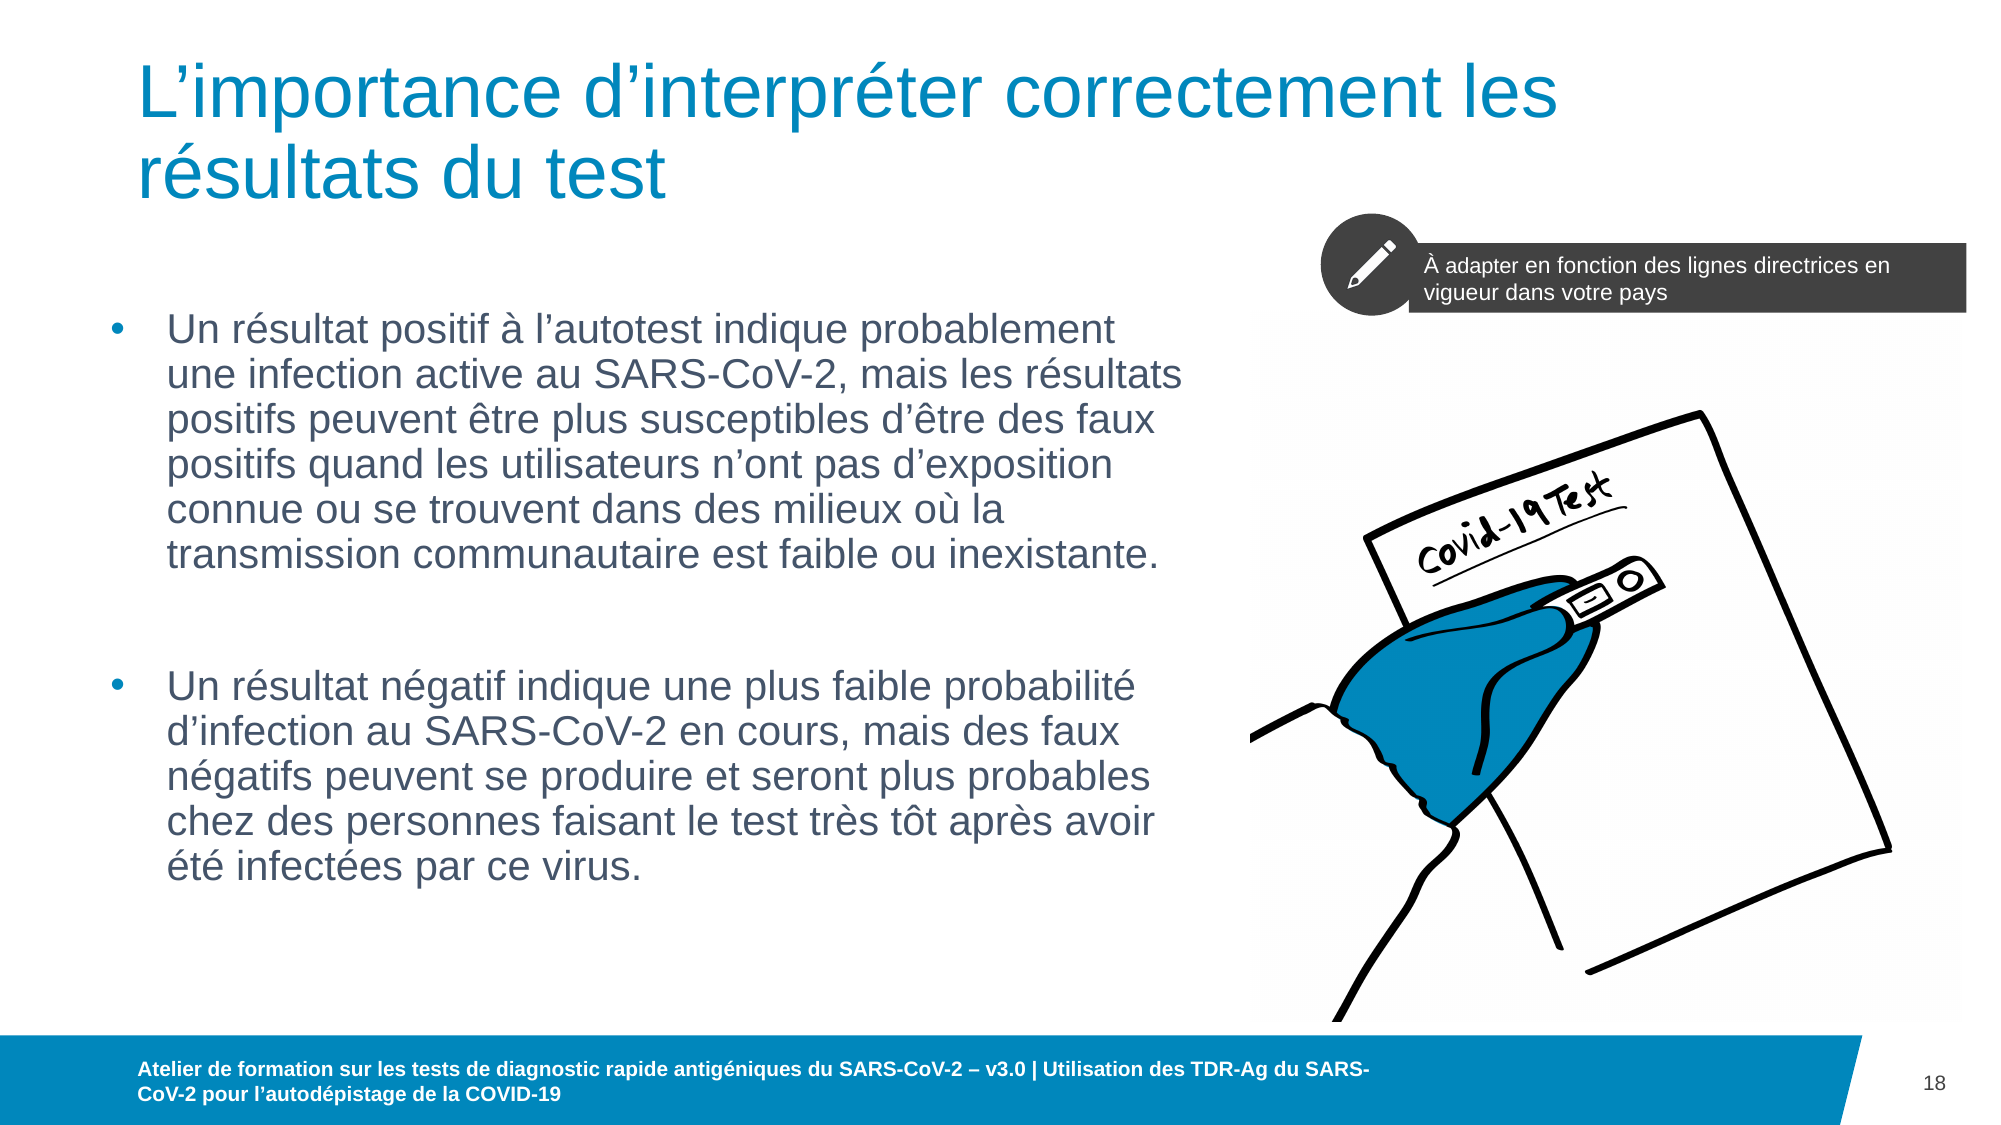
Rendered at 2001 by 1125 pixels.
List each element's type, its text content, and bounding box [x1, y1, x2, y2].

footer Atelier de formation sur les tests de diagnostic rapide antigéniques du SARS-CoV-2 – v3.0 | Utilisation des TDR-Ag du SARS-CoV-2 pour l’autodépistage de la COVID-19 [137, 1039, 1392, 1122]
text_box Un résultat positif à l’autotest indique probablement une infection active au SARS-CoV-2, mais les résultats positifs peuvent être plus susceptibles d’être des faux positifs quand les utilisateurs n’ont pas d’exposition connue ou se trouvent dans des milieux où la transmission communautaire est faible ou inexistante. Un résultat négatif indique une plus faible probabilité d’infection au SARS-CoV-2 en cours, mais des faux négatifs peuvent se produire et seront plus probables chez des personnes faisant le test très tôt après avoir été infectées par ce virus. [95, 300, 1212, 898]
list [95, 281, 1317, 667]
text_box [1322, 215, 1967, 314]
title L’importance d’interpréter correctement les résultats du test [137, 59, 1863, 215]
picture [1250, 310, 1962, 1022]
slide_number 18 [1862, 1035, 1947, 1125]
